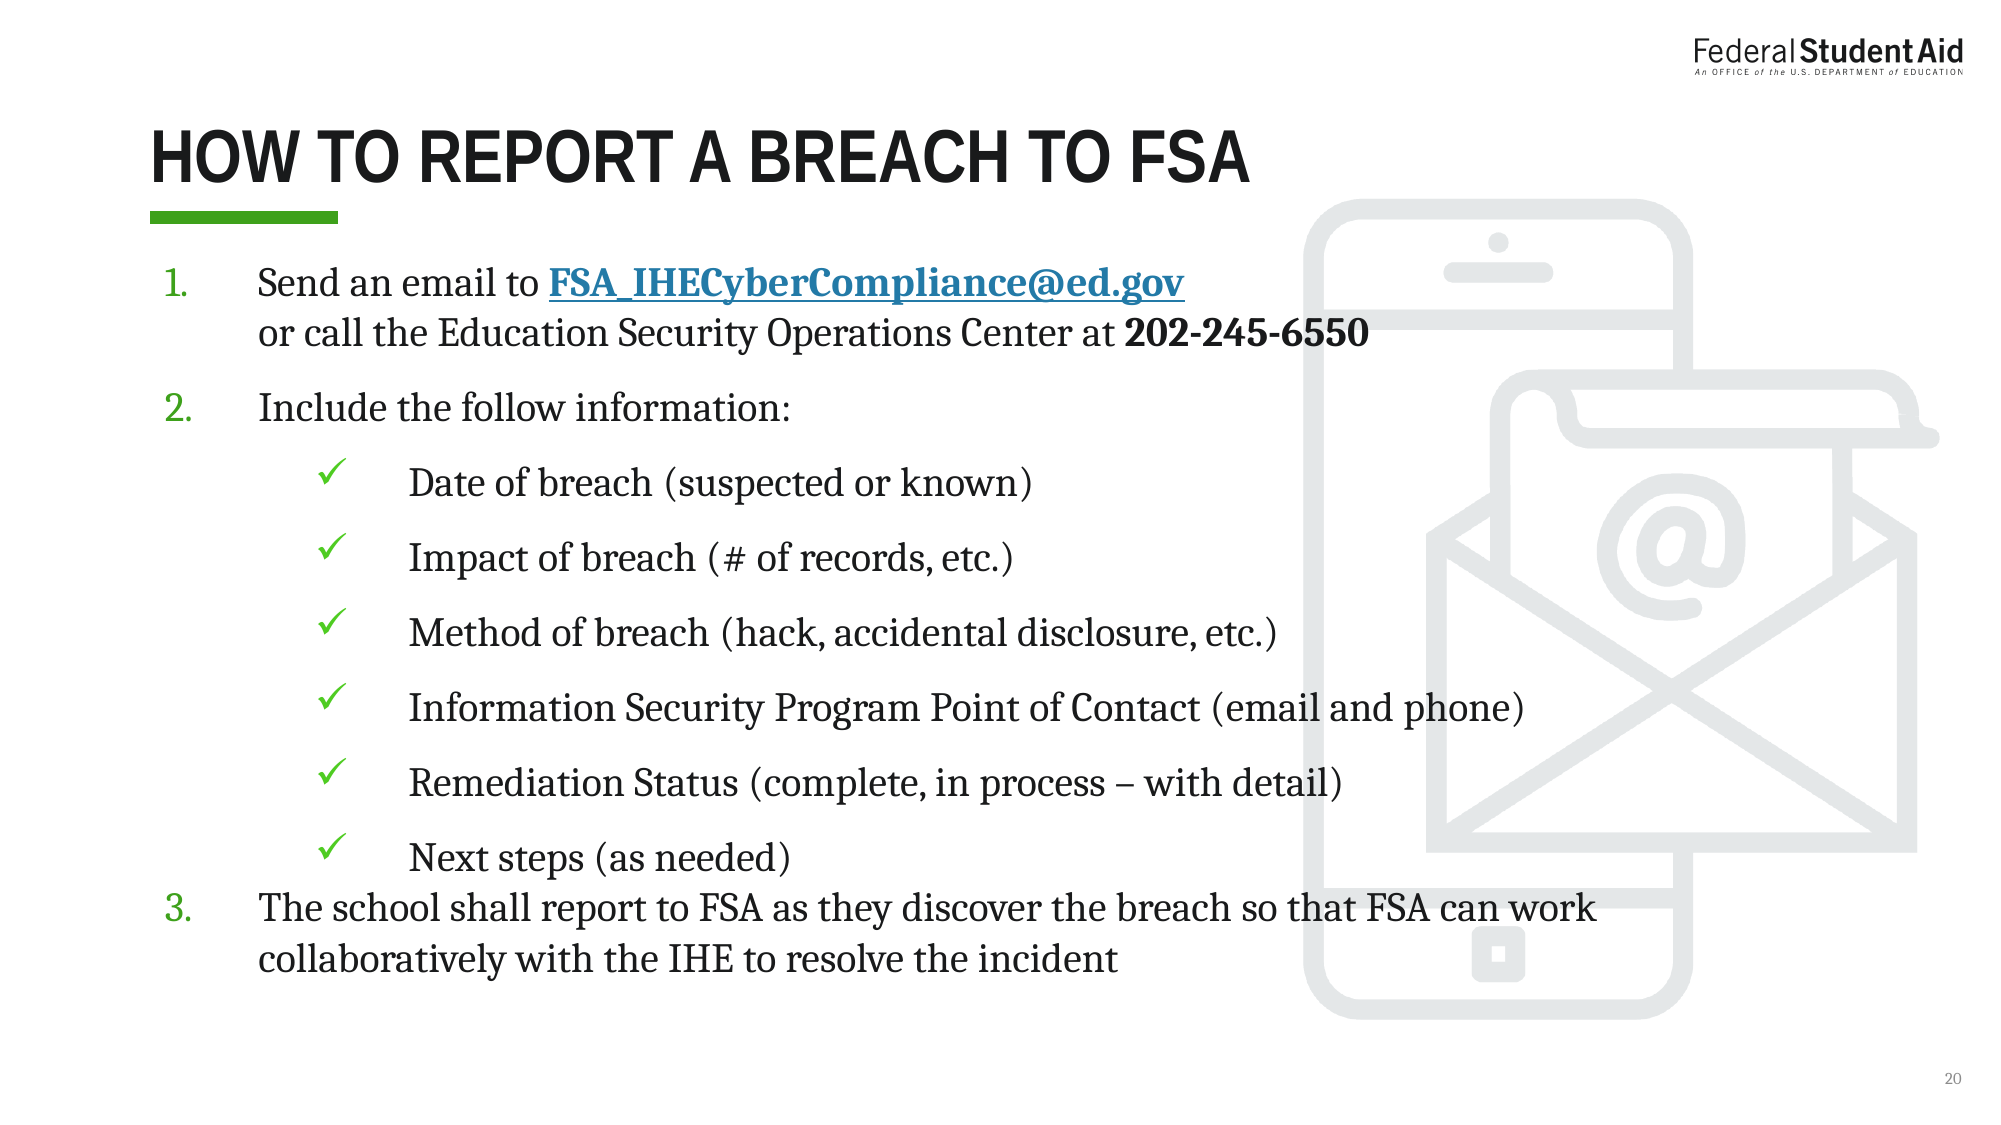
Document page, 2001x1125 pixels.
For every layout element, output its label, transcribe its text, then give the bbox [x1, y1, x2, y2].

title How to report a breach to fsa [150, 48, 1662, 199]
picture [1694, 37, 1963, 75]
slide_number 20 [1916, 1068, 1962, 1089]
picture [1303, 198, 1940, 1020]
text_box Send an email to FSA_IHECyberCompliance@ed.gov or call the Education Security Operations Center at 202-245-6550 Include the follow information: Date of breach (suspected or known) Impact of breach (# of records, etc.) Method of breach (hack, accidental disclosure, etc.) Information Security Program Point of Contact (email and phone) Remediation Status (complete, in process – with detail) Next steps (as needed) The school shall report to FSA as they discover the breach so that FSA can work collaboratively with the IHE to resolve the incident [150, 247, 1303, 988]
